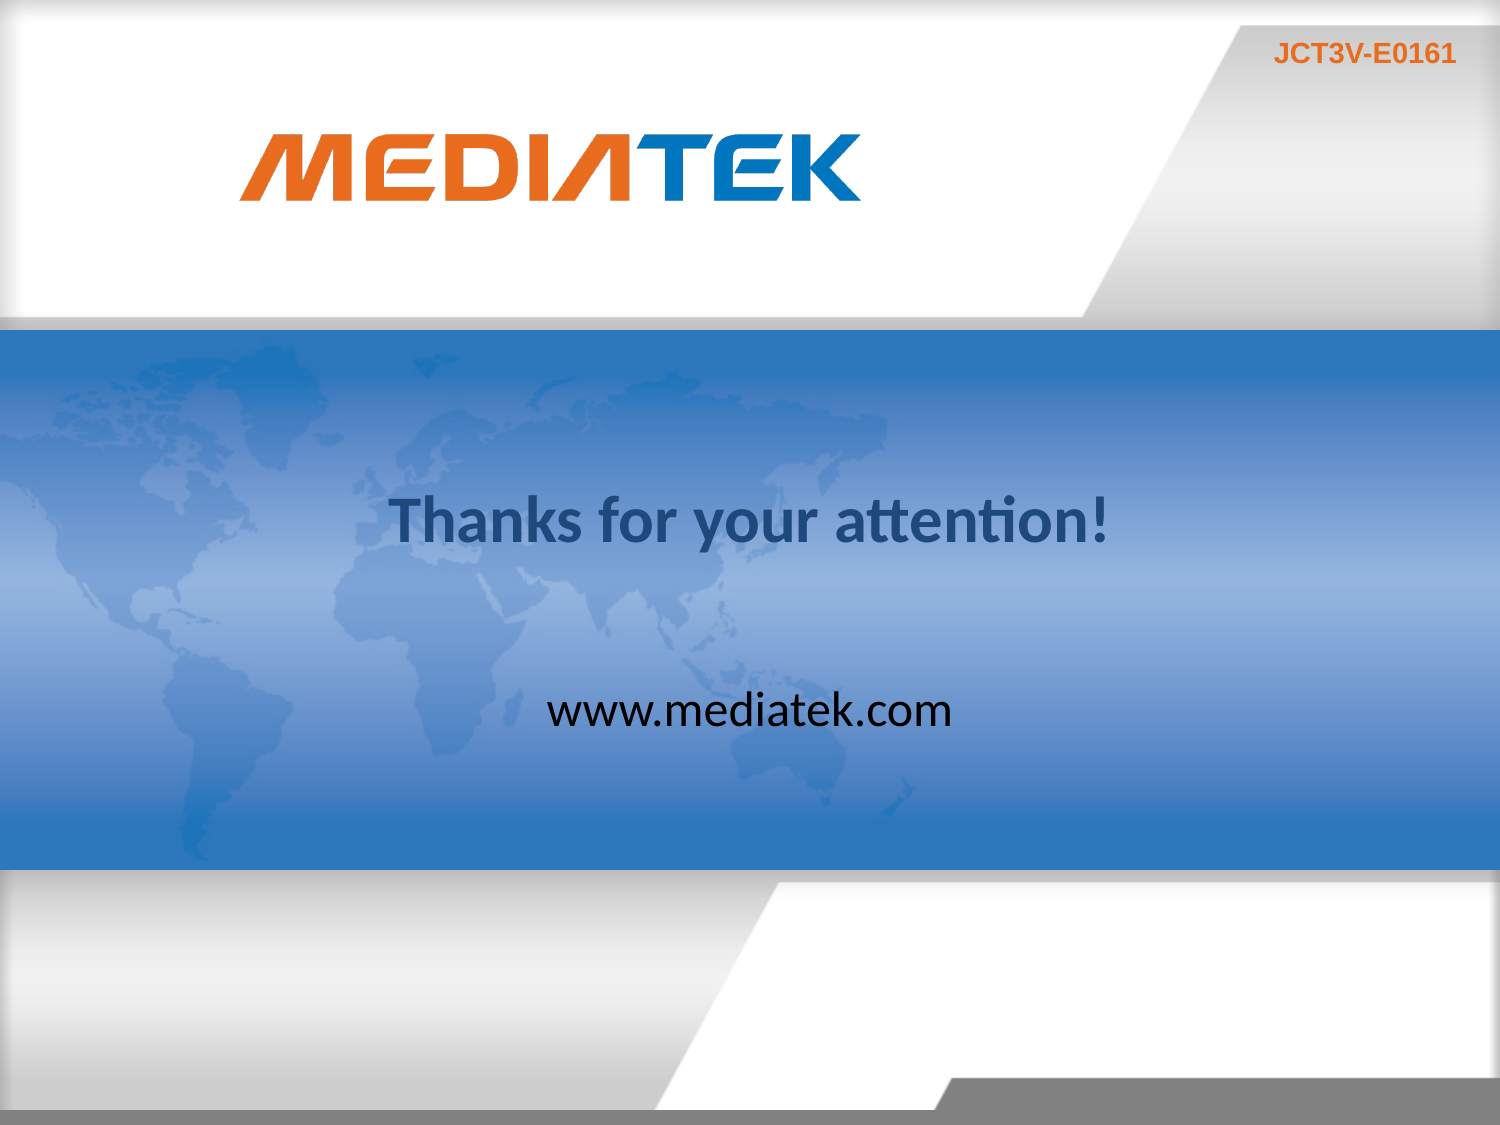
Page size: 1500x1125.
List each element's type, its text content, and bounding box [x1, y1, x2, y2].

subtitle www.mediatek.com [50, 669, 1450, 871]
title Thanks for your attention! [50, 396, 1450, 634]
picture [0, 0, 1500, 1125]
